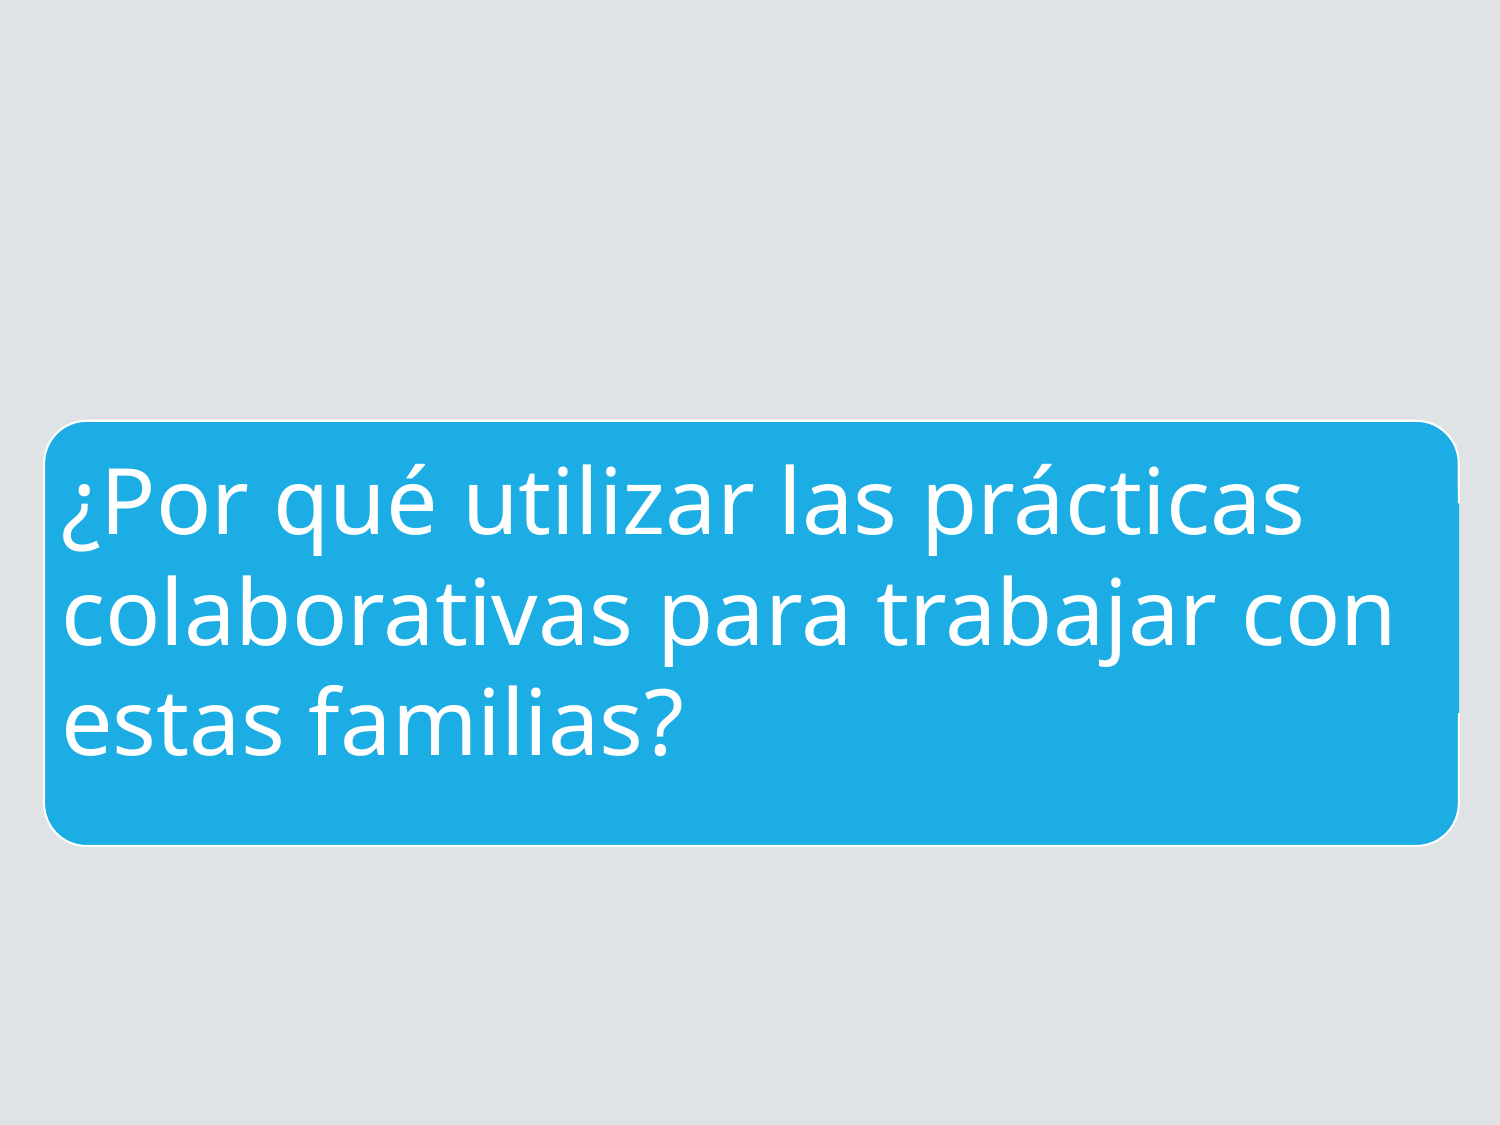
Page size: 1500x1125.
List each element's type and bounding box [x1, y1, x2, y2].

text_box [43, 420, 1460, 846]
